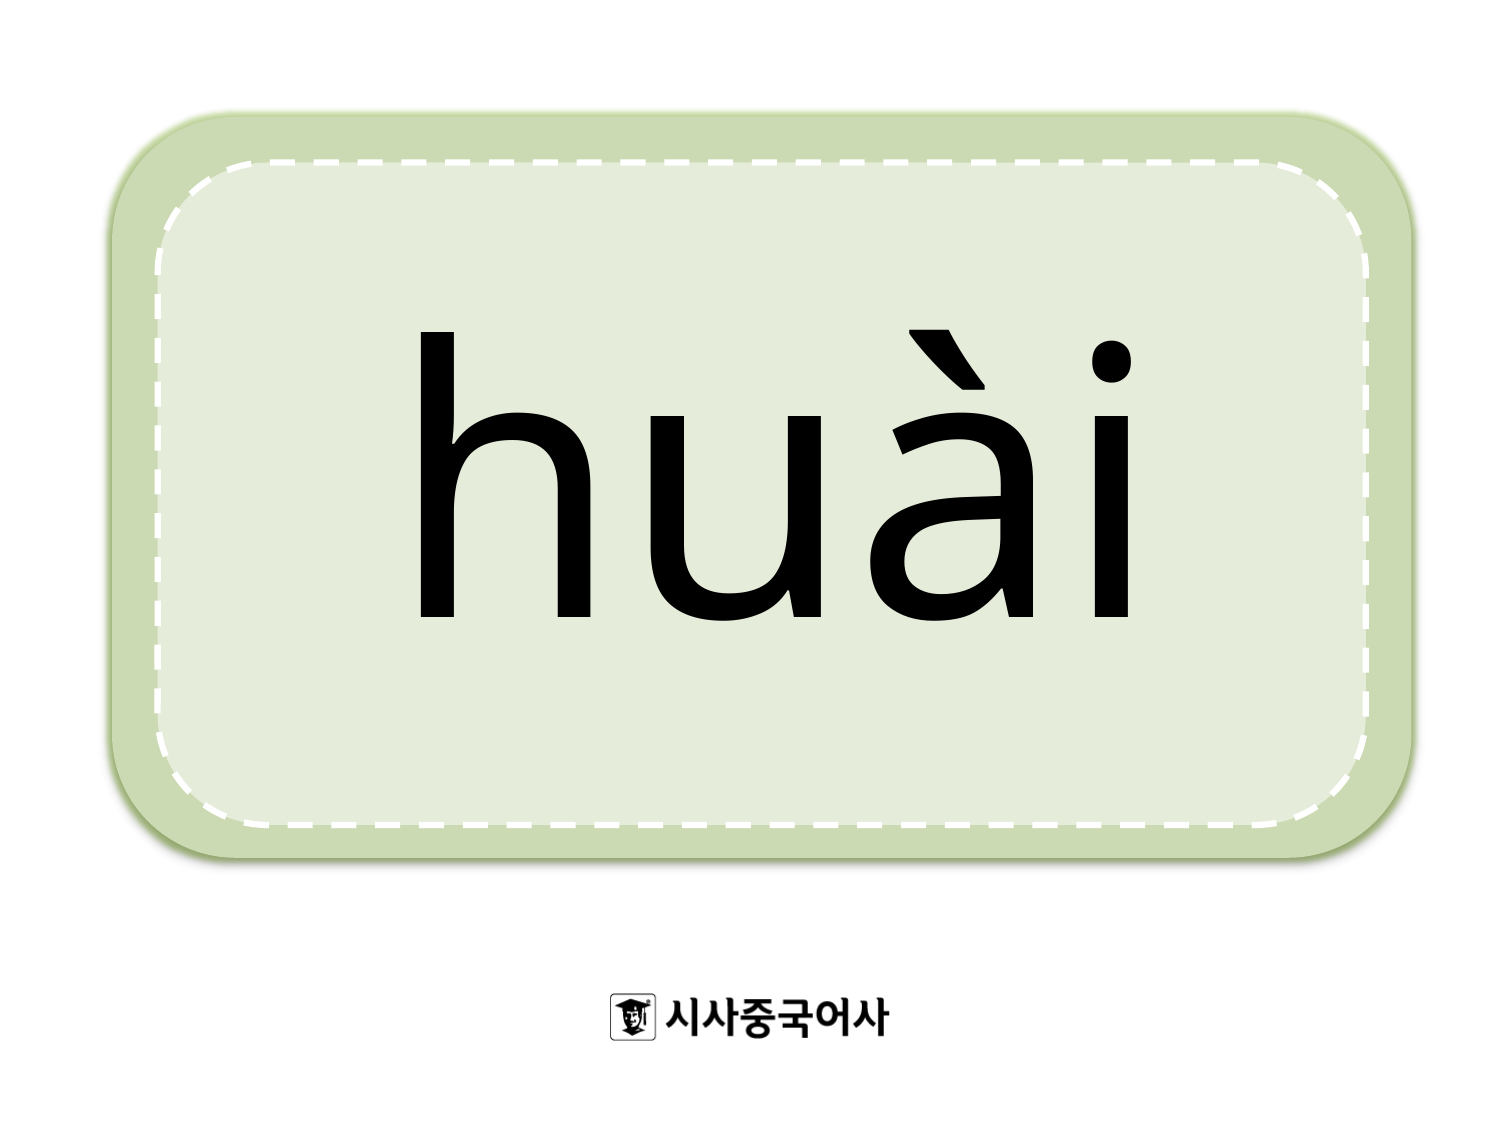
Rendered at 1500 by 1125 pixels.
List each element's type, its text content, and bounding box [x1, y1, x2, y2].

text_box huài [171, 136, 1380, 799]
picture [602, 987, 898, 1047]
